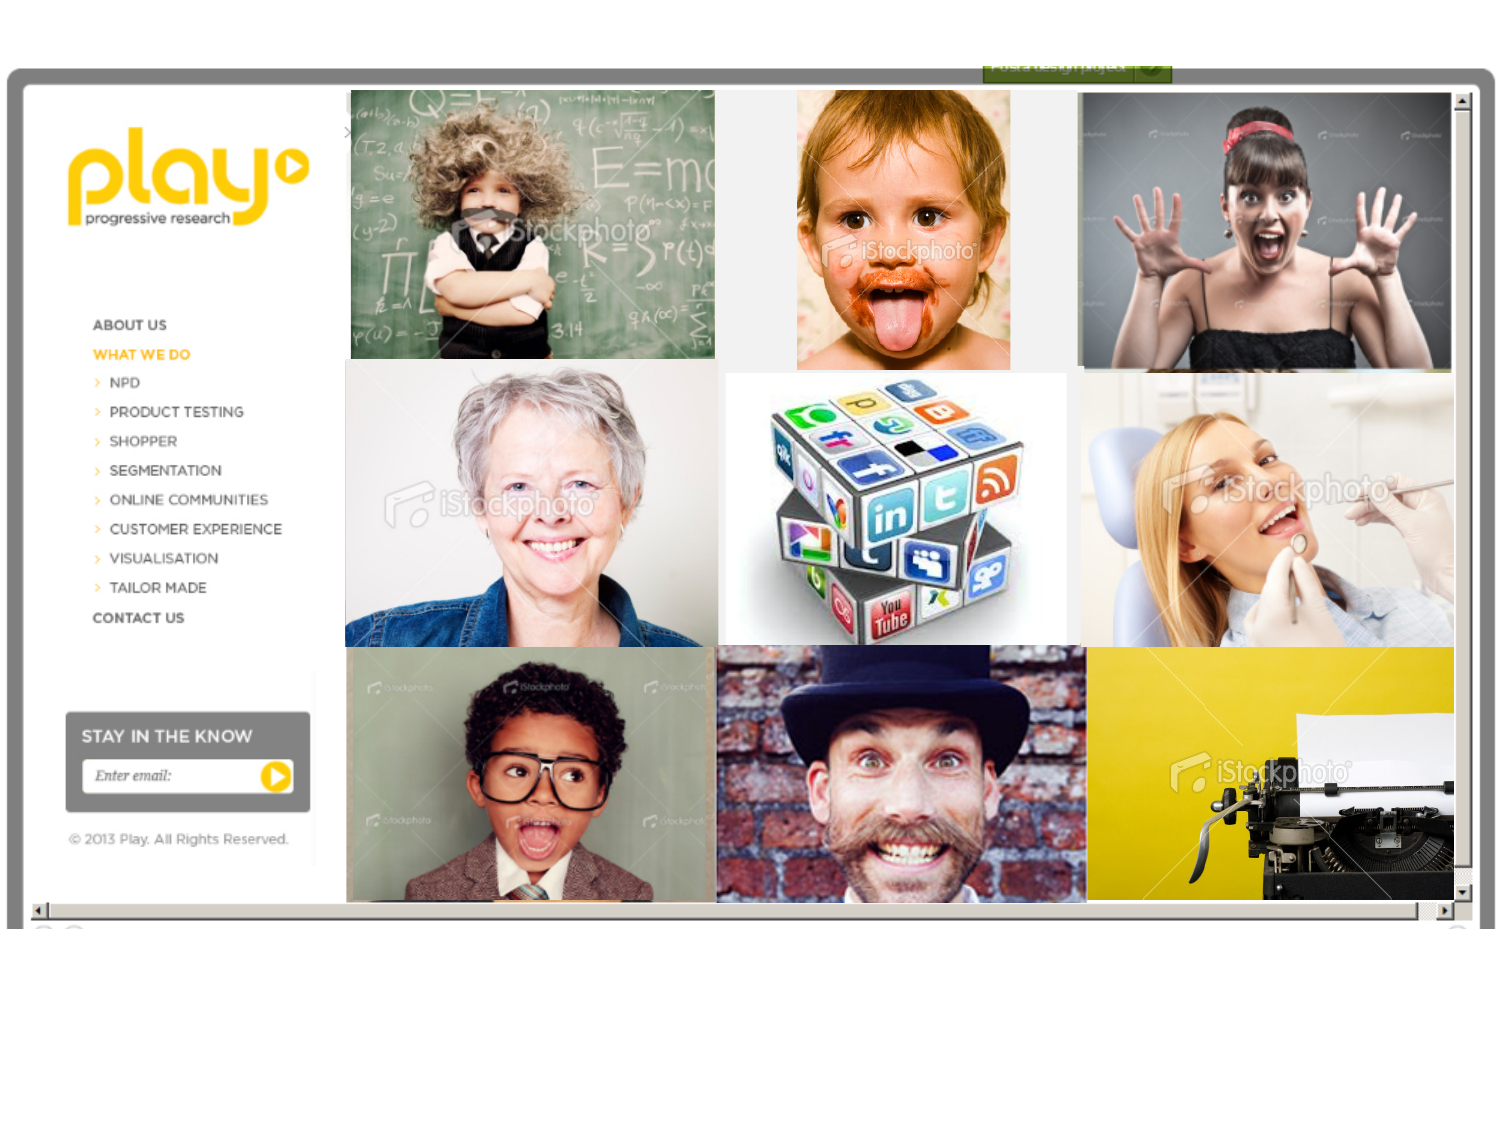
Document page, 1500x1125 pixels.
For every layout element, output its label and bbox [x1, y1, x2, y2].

picture [2, 66, 1500, 929]
